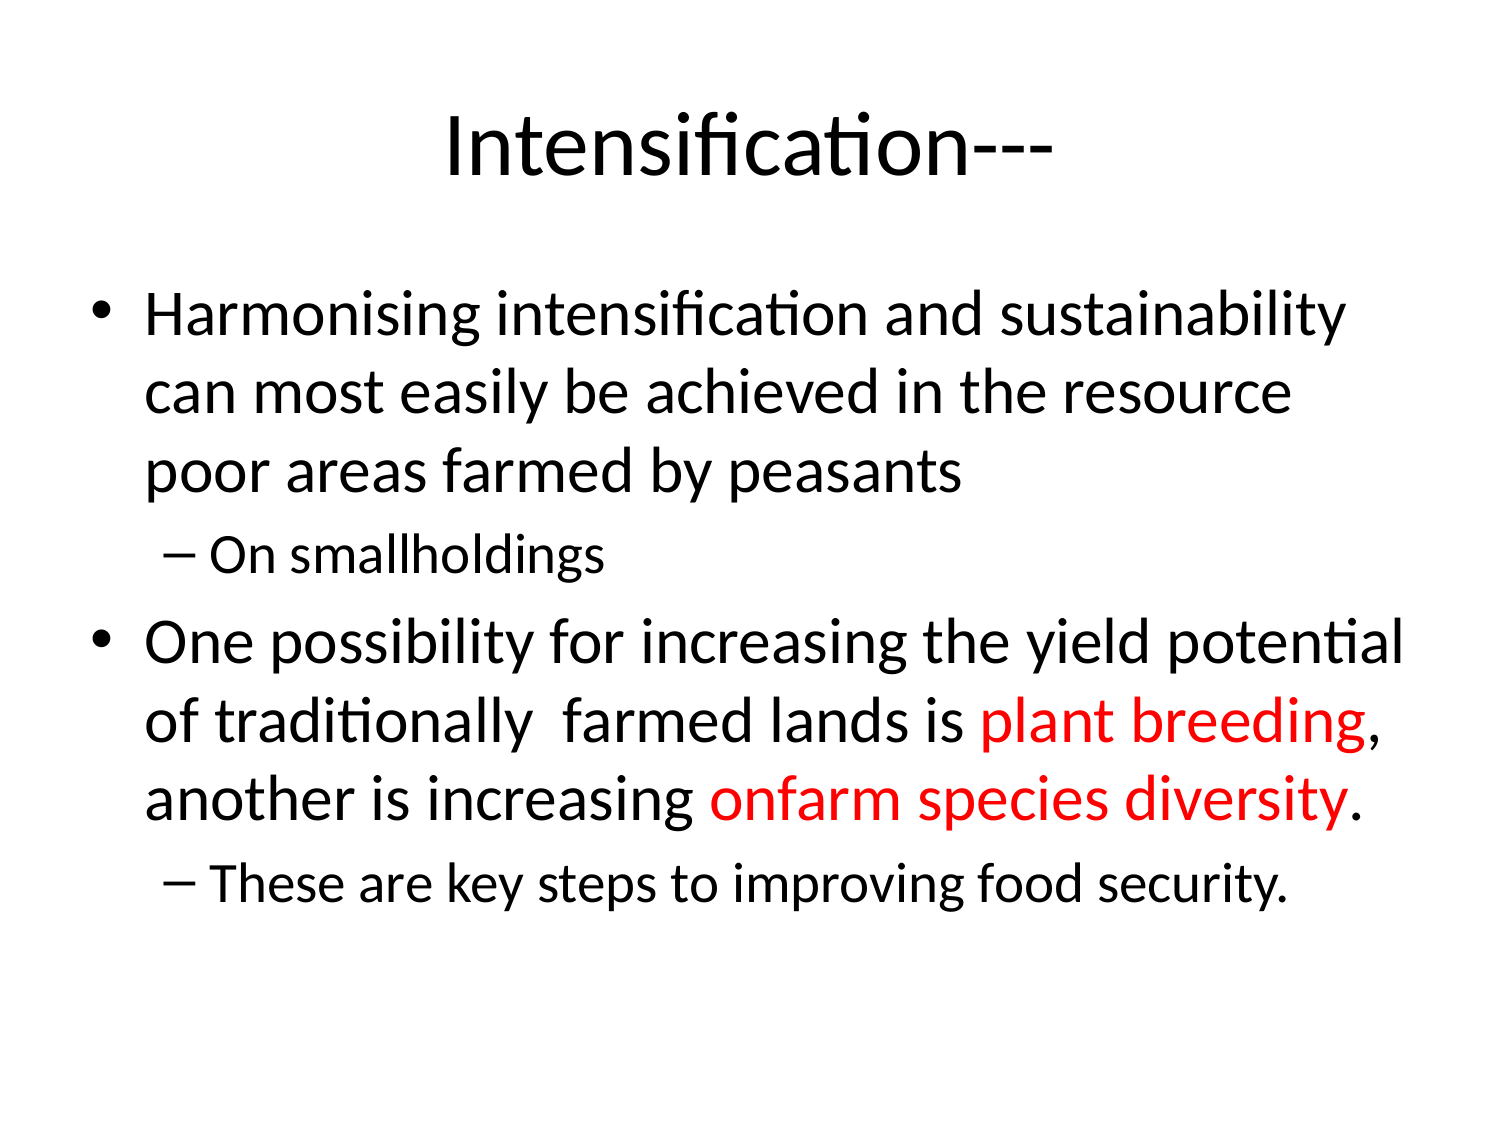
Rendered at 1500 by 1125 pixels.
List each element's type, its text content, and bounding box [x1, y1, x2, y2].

title Intensification--- [75, 45, 1425, 233]
list Harmonising intensification and sustainability can most easily be achieved in the resource poor areas farmed by peasants On smallholdings One possibility for increasing the yield potential of traditionally farmed lands is plant breeding, another is increasing onfarm species diversity. These are key steps to improving food security. [75, 262, 1425, 1005]
